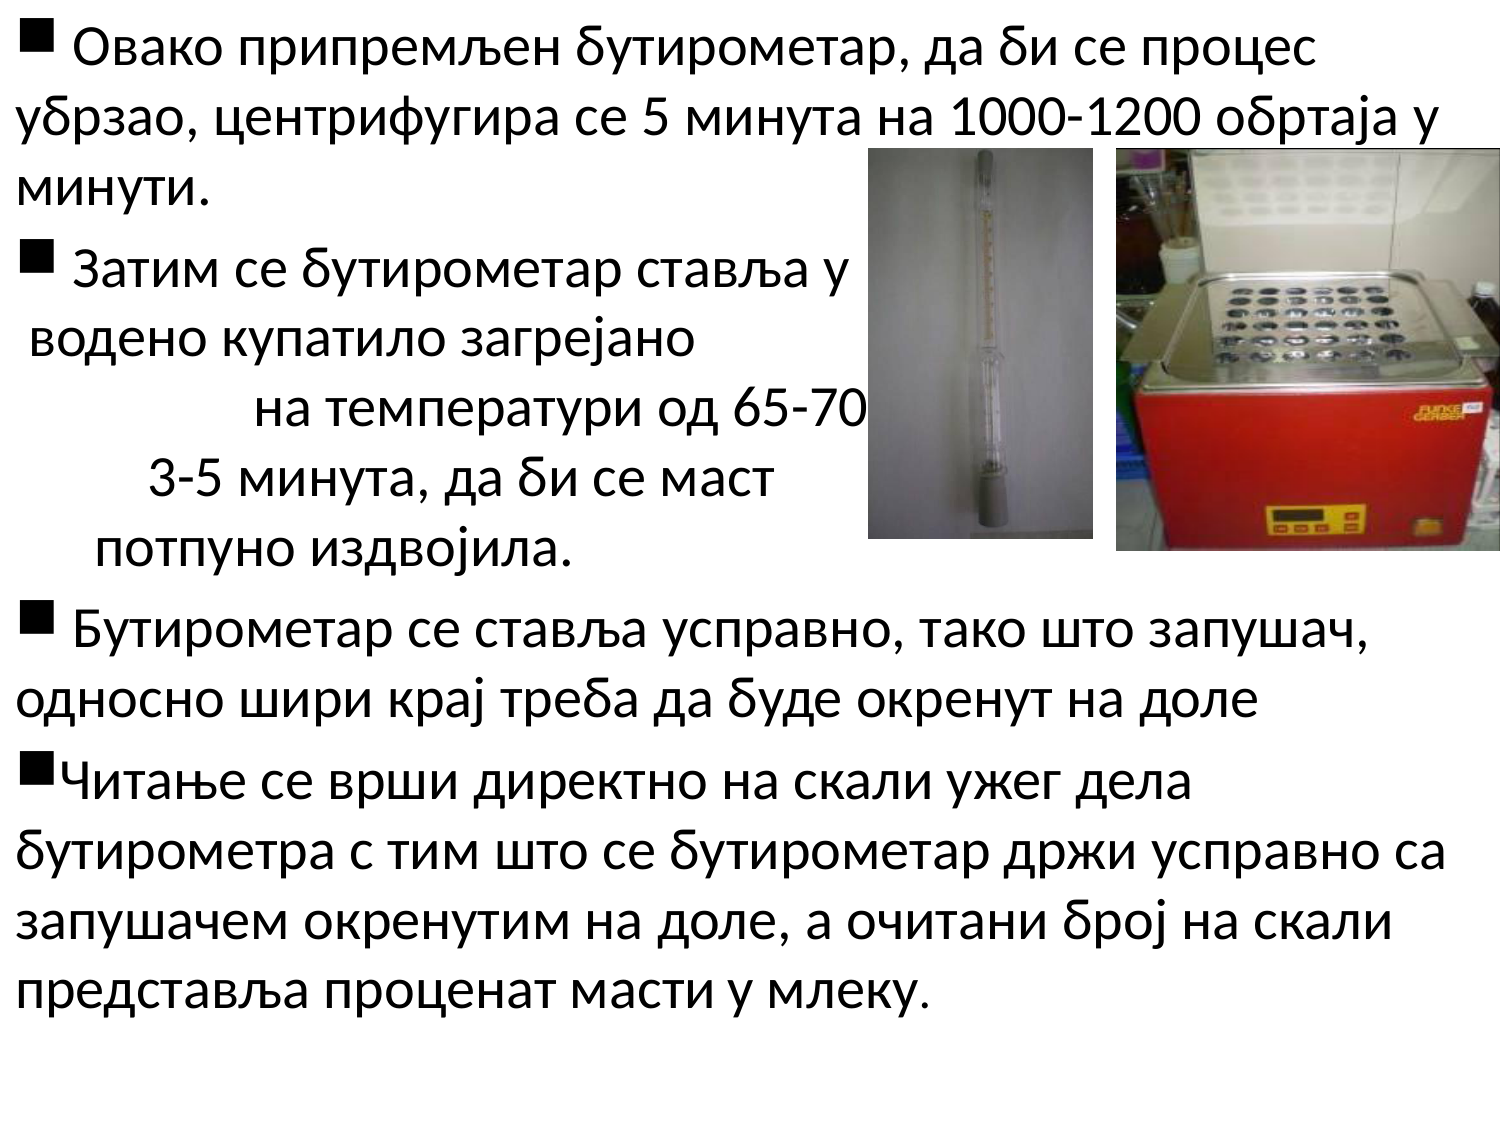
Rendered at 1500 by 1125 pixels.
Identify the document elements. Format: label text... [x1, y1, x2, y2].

subtitle Овако припремљен бутирометар, да би се процес убрзао, центрифугира се 5 минута на 1000-1200 обртаја у минути. Затим се бутирометар ставља у водено купатило загрејано на температури од 65-70 º С, 3-5 минута, да би се маст потпуно издвојила. Бутирометар се ставља усправно, тако што запушач, односно шири крај треба да буде окренут на доле Читање се врши директно на скали ужег дела бутирометра с тим што се бутирометар држи усправно са запушачем окренутим на доле, а очитани број на скали представља проценат масти у млеку. [0, 0, 1500, 1125]
picture [867, 148, 1093, 539]
picture [1115, 148, 1500, 551]
